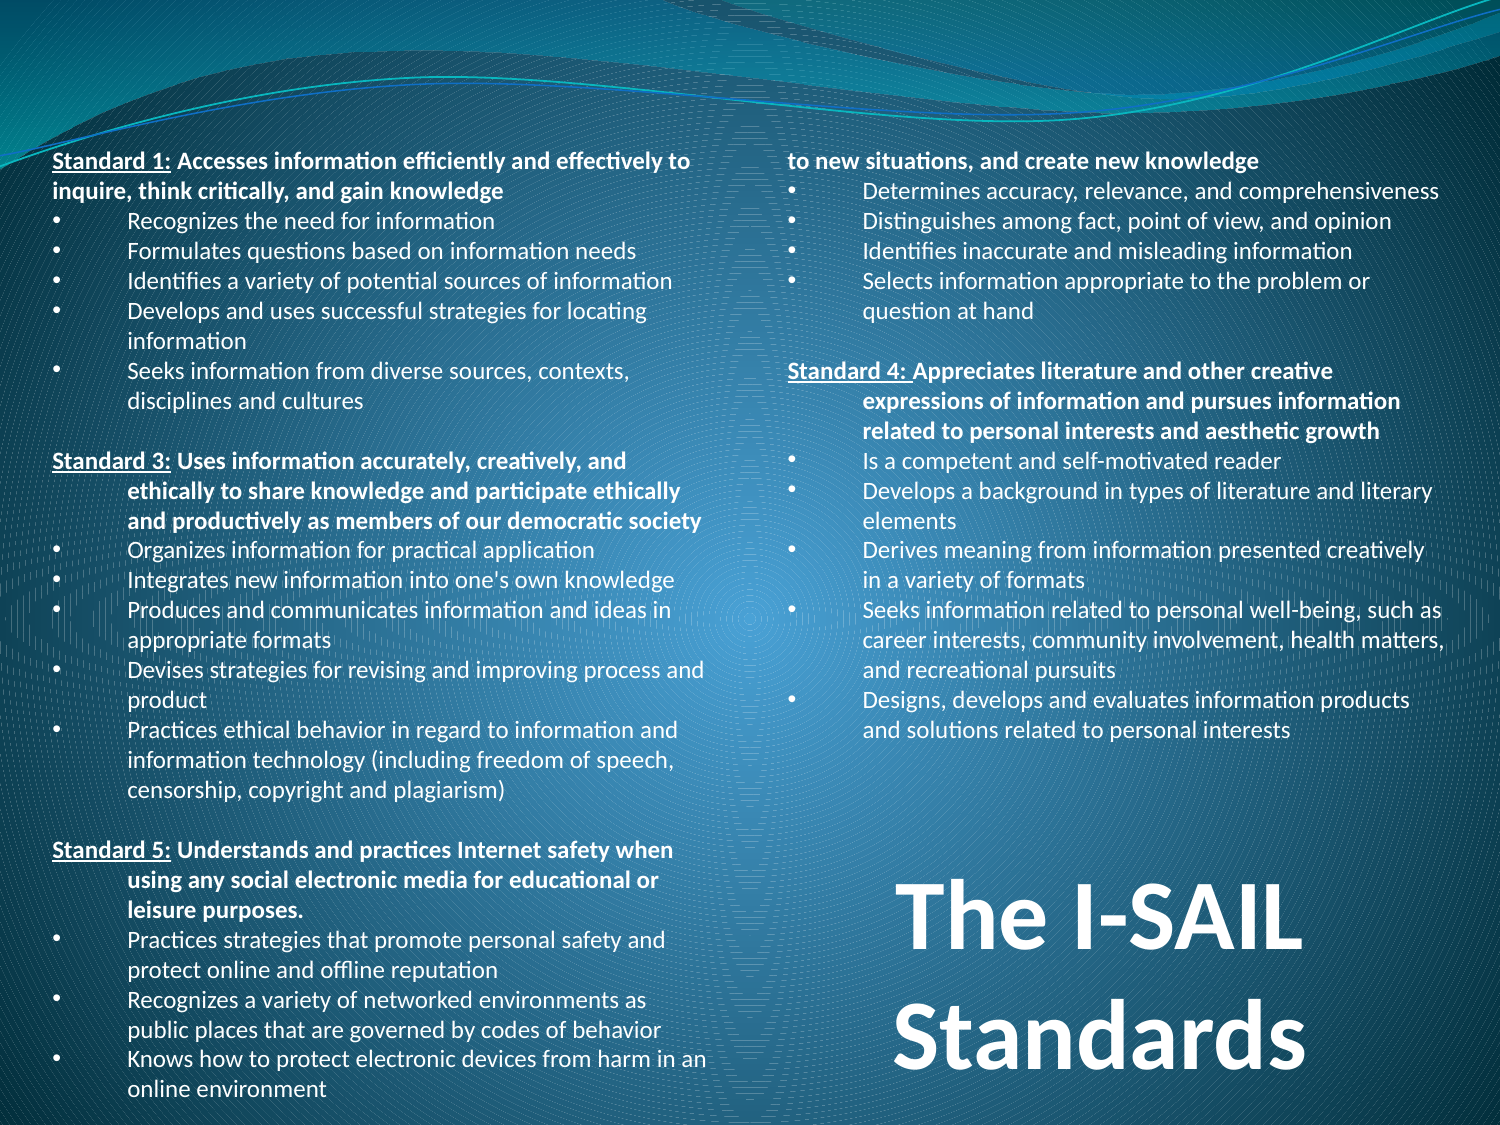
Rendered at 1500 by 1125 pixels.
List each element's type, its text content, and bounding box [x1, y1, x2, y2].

text_box Standard 1: Accesses information efficiently and effectively to inquire, think critically, and gain knowledge Recognizes the need for information Formulates questions based on information needs Identifies a variety of potential sources of information Develops and uses successful strategies for locating information Seeks information from diverse sources, contexts, disciplines and cultures Standard 3: Uses information accurately, creatively, and ethically to share knowledge and participate ethically and productively as members of our democratic society Organizes information for practical application Integrates new information into one's own knowledge Produces and communicates information and ideas in appropriate formats Devises strategies for revising and improving process and product Practices ethical behavior in regard to information and information technology (including freedom of speech, censorship, copyright and plagiarism) Standard 5: Understands and practices Internet safety when using any social electronic media for educational or leisure purposes. Practices strategies that promote personal safety and protect online and offline reputation Recognizes a variety of networked environments as public places that are governed by codes of behavior Knows how to protect electronic devices from harm in an online environment Standard 2: Evaluates information critically and competently to draw conclusions, make informed decisions, apply knowledge to new situations, and create new knowledge Determines accuracy, relevance, and comprehensiveness Distinguishes among fact, point of view, and opinion Identifies inaccurate and misleading information Selects information appropriate to the problem or question at hand Standard 4: Appreciates literature and other creative expressions of information and pursues information related to personal interests and aesthetic growth Is a competent and self-motivated reader Develops a background in types of literature and literary elements Derives meaning from information presented creatively in a variety of formats Seeks information related to personal well-being, such as career interests, community involvement, health matters, and recreational pursuits Designs, develops and evaluates information products and solutions related to personal interests [37, 137, 1463, 1125]
text_box The I-SAIL Standards [774, 842, 1425, 1097]
